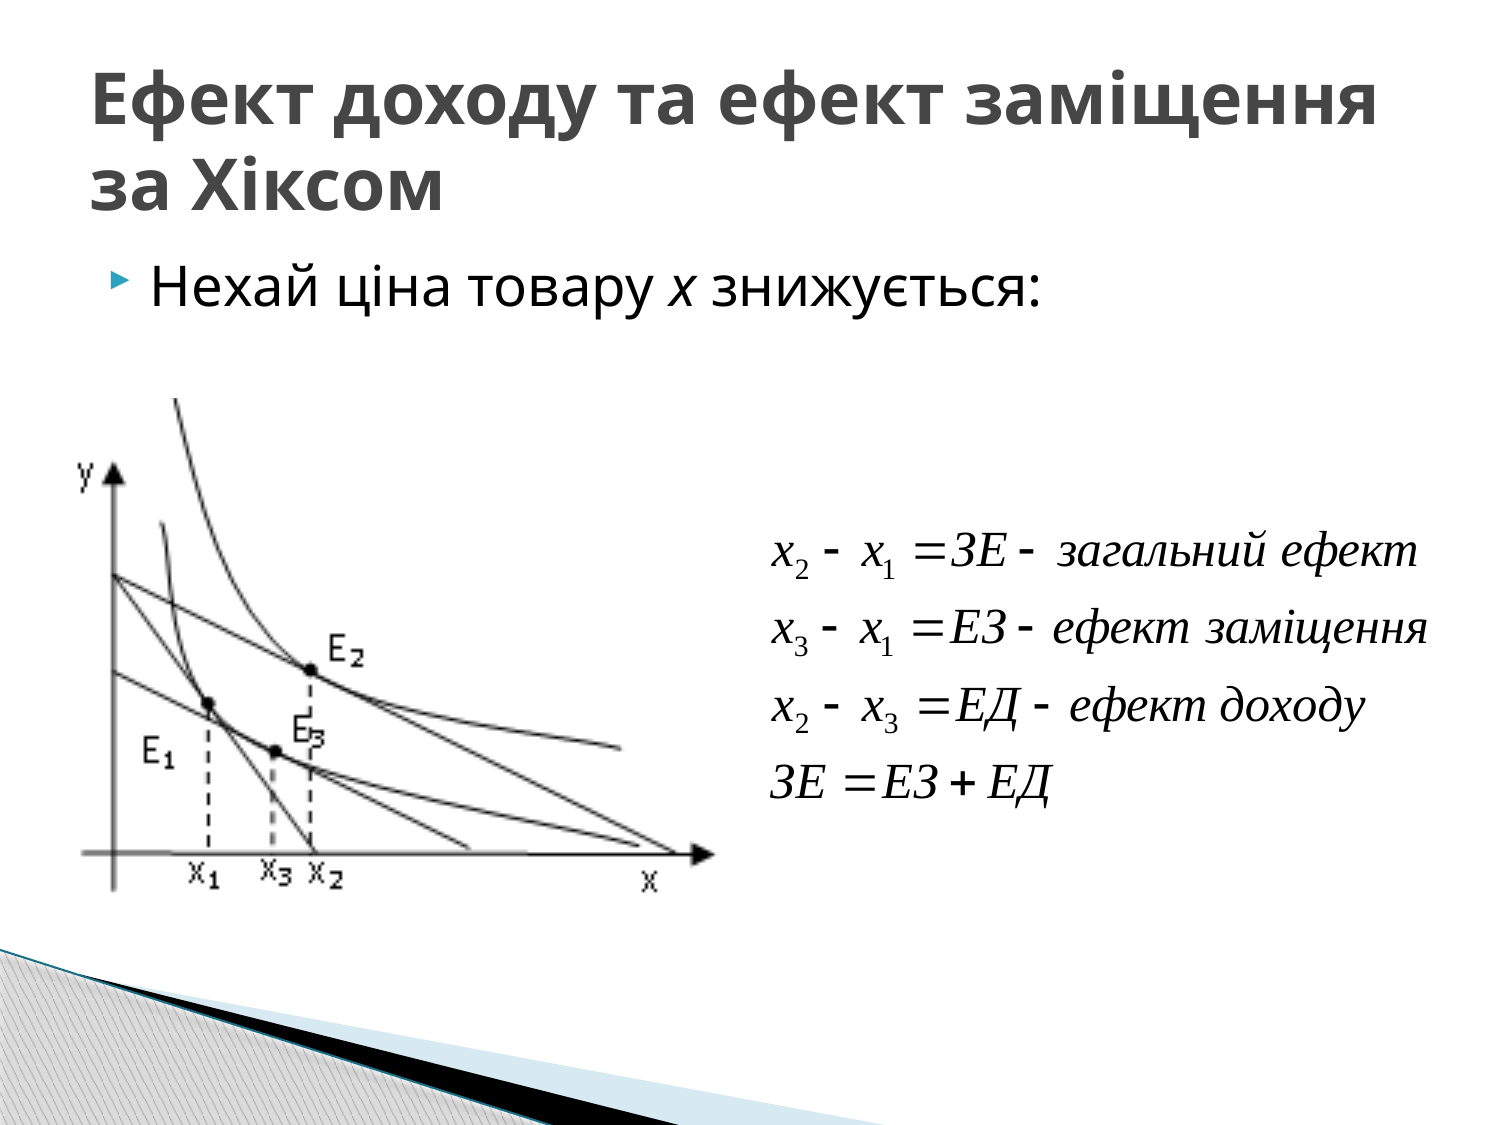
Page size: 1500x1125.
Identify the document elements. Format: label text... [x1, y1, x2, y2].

list Нехай ціна товару х знижується: [75, 243, 1425, 986]
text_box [761, 515, 1444, 821]
title Ефект доходу та ефект заміщення за Хіксом [75, 45, 1425, 233]
picture [76, 398, 725, 926]
